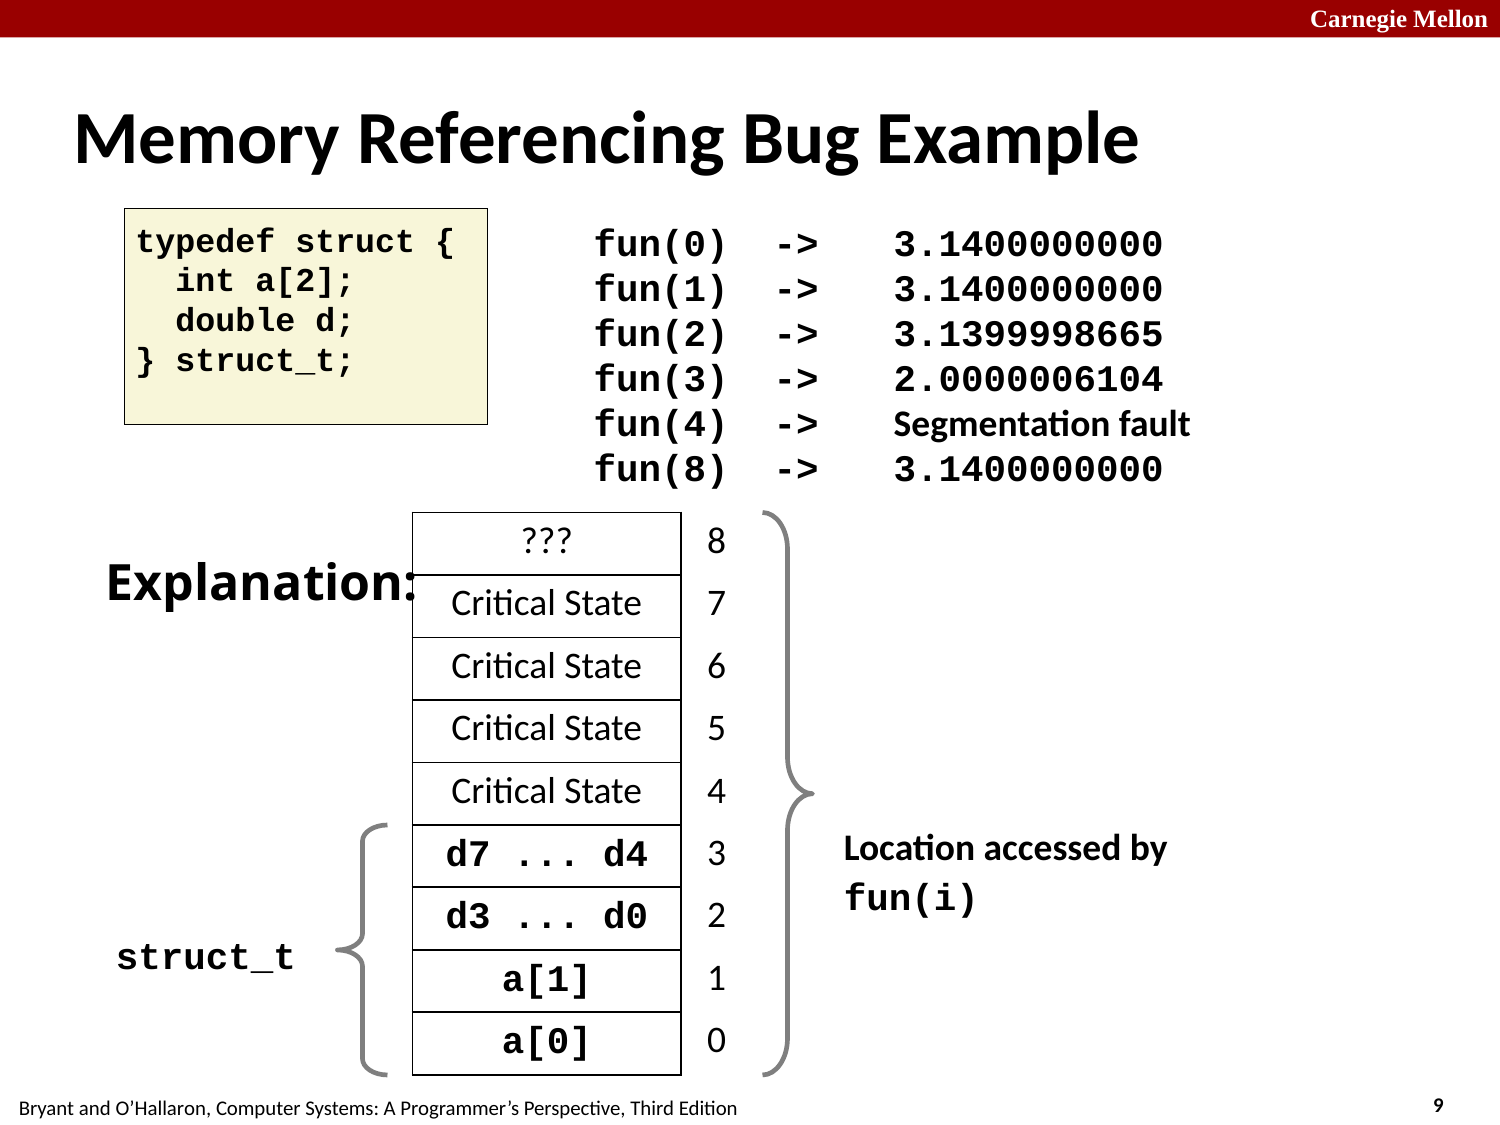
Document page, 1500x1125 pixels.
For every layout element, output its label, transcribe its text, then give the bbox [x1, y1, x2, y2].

table_cell Critical State [413, 576, 680, 637]
text_box fun(0) -> 3.1400000000 fun(1) -> 3.1400000000 fun(2) -> 3.1399998665 fun(3) -> 2.0000006104 fun(4) -> Segmentation fault fun(8) -> 3.1400000000 [587, 212, 1313, 438]
text_box struct_t [101, 924, 311, 985]
table_cell 2 [682, 887, 752, 950]
table_cell d3 ... d0 [413, 888, 680, 949]
title Memory Referencing Bug Example [58, 71, 1305, 197]
table_cell d7 ... d4 [413, 826, 680, 886]
table_cell Critical State [413, 638, 680, 699]
table_cell a[1] [413, 951, 680, 1011]
table_cell a[0] [413, 1013, 680, 1074]
text_box Location accessed by fun(i) [837, 812, 1186, 919]
table_header 8 [682, 512, 752, 575]
text_box typedef struct { int a[2]; double d; } struct_t; [124, 208, 488, 425]
table_cell 7 [682, 575, 752, 637]
text_box [337, 825, 388, 1075]
table_cell 5 [682, 700, 752, 762]
table_cell Critical State [413, 763, 680, 824]
table_header ??? [413, 513, 680, 574]
table_cell 3 [682, 825, 752, 887]
table_cell Critical State [413, 701, 680, 762]
text_box Explanation: [105, 549, 412, 610]
table_cell 0 [682, 1012, 752, 1075]
text_box [762, 512, 813, 1075]
table_cell 6 [682, 637, 752, 700]
table_cell 1 [682, 950, 752, 1012]
table_cell 4 [682, 762, 752, 825]
